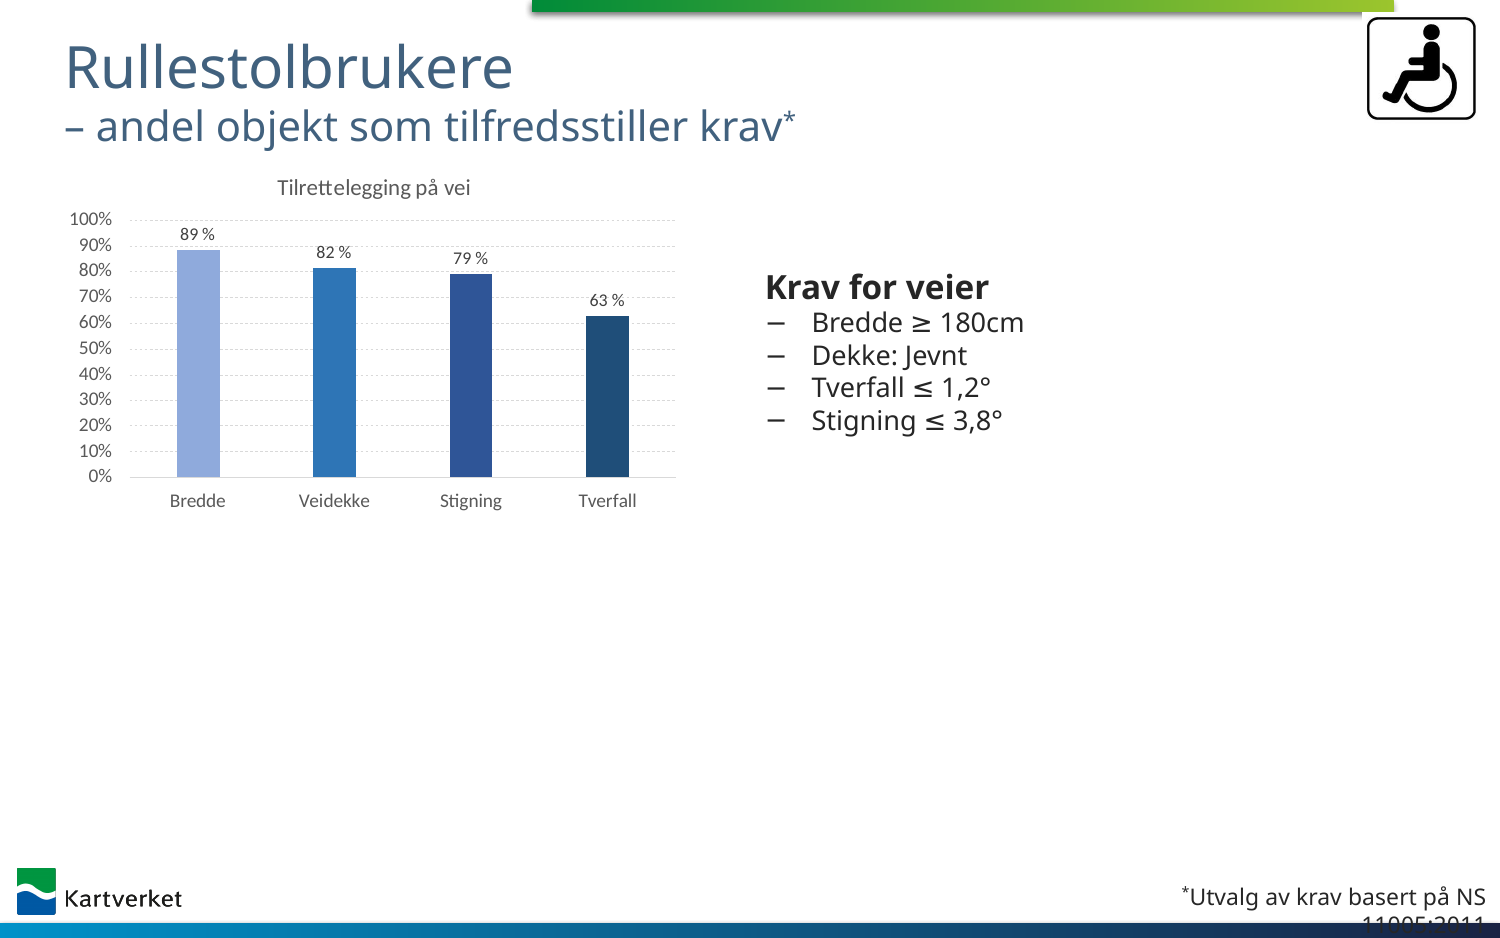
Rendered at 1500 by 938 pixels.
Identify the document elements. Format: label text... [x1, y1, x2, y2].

text_box Krav for veier Bredde ≥ 180cm Dekke: Jevnt Tverfall ≤ 1,2° Stigning ≤ 3,8° [750, 258, 1234, 444]
picture [62, 166, 687, 519]
picture [1362, 12, 1481, 126]
text_box *Utvalg av krav basert på NS 11005:2011 [1068, 873, 1500, 938]
text_box Rullestolbrukere – andel objekt som tilfredsstiller krav* [49, 25, 1431, 158]
